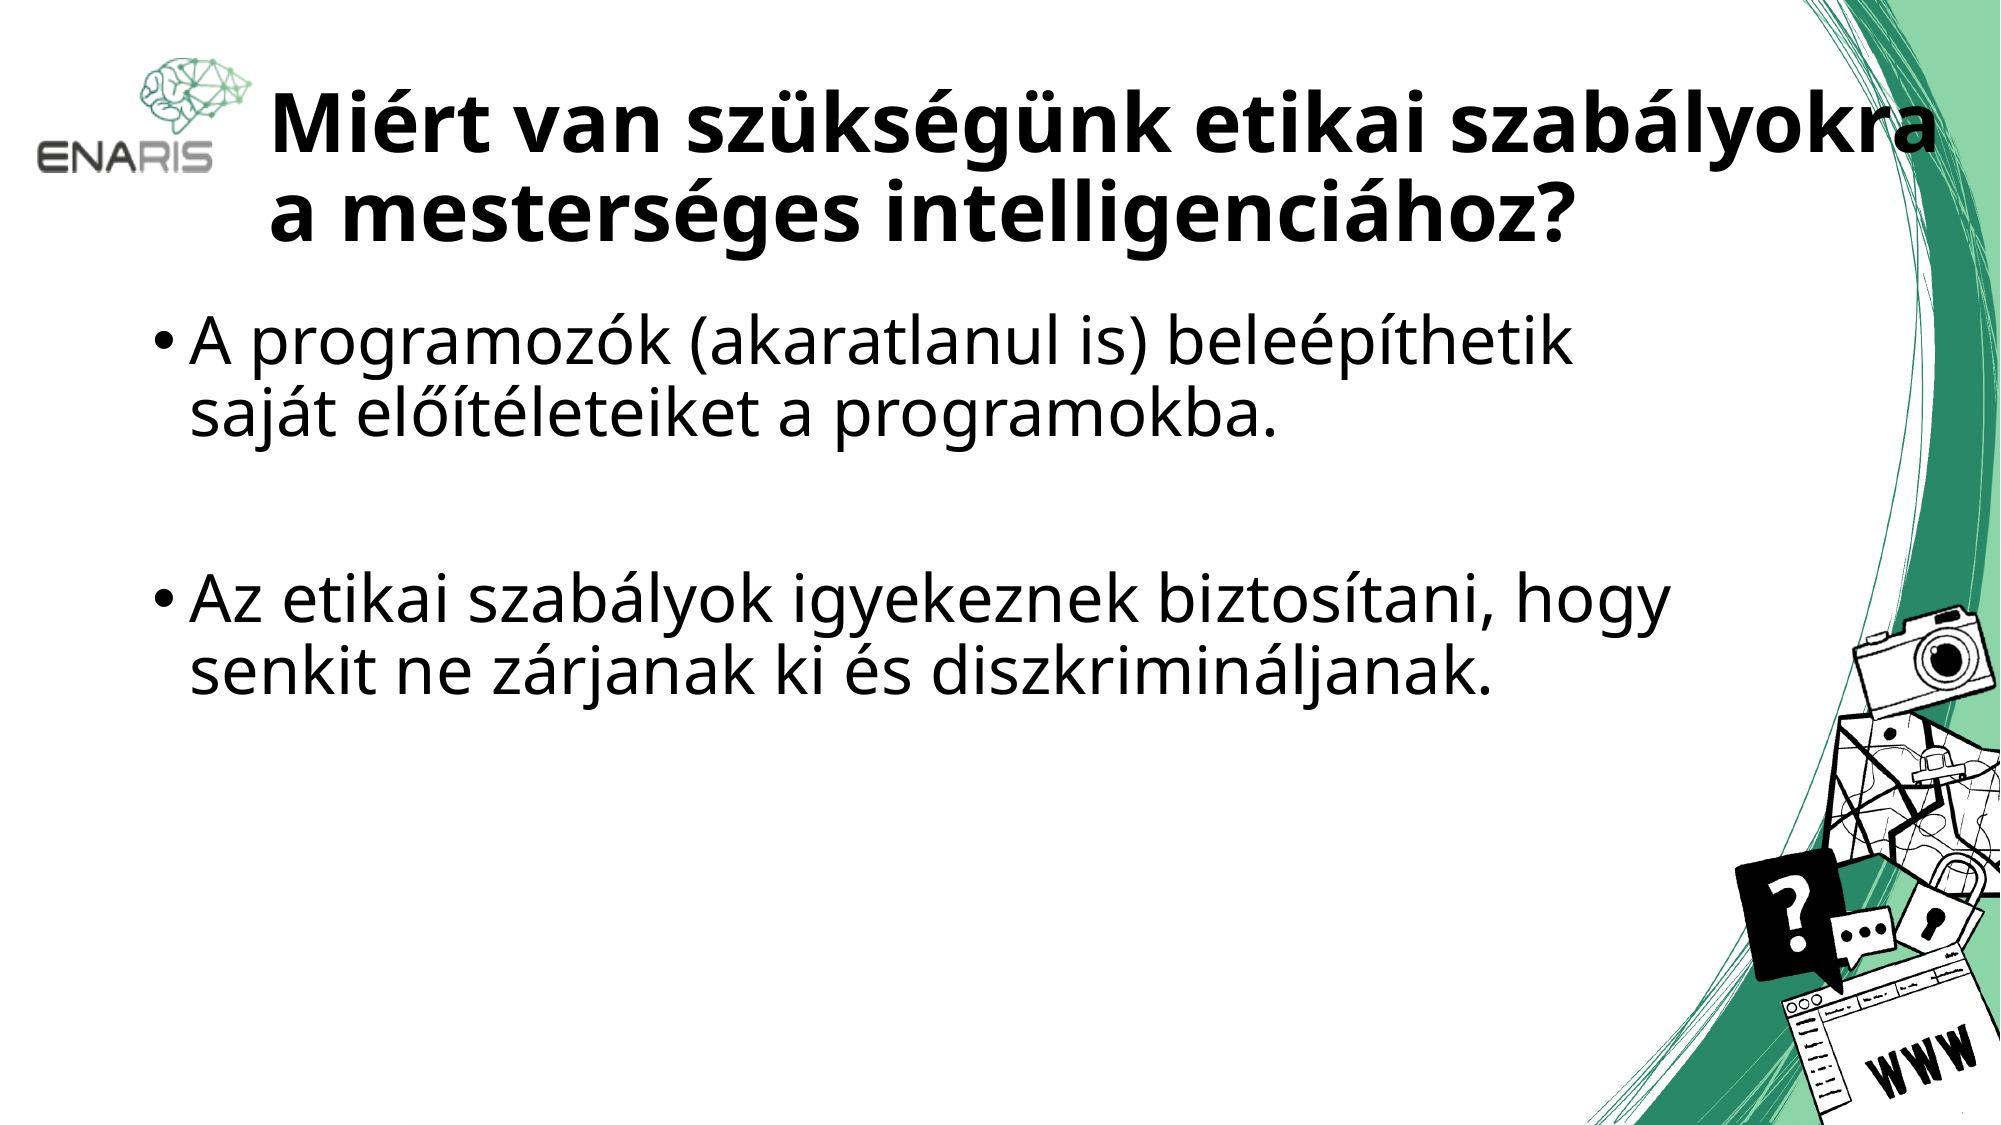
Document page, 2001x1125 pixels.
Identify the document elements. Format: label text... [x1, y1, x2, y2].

picture [408, 0, 2000, 1125]
title Miért van szükségünk etikai szabályokra a mesterséges intelligenciához? [253, 59, 1959, 278]
list A programozók (akaratlanul is) beleépíthetik saját előítéleteiket a programokba. Az etikai szabályok igyekeznek biztosítani, hogy senkit ne zárjanak ki és diszkrimináljanak. [137, 299, 1728, 1014]
picture [37, 58, 254, 173]
